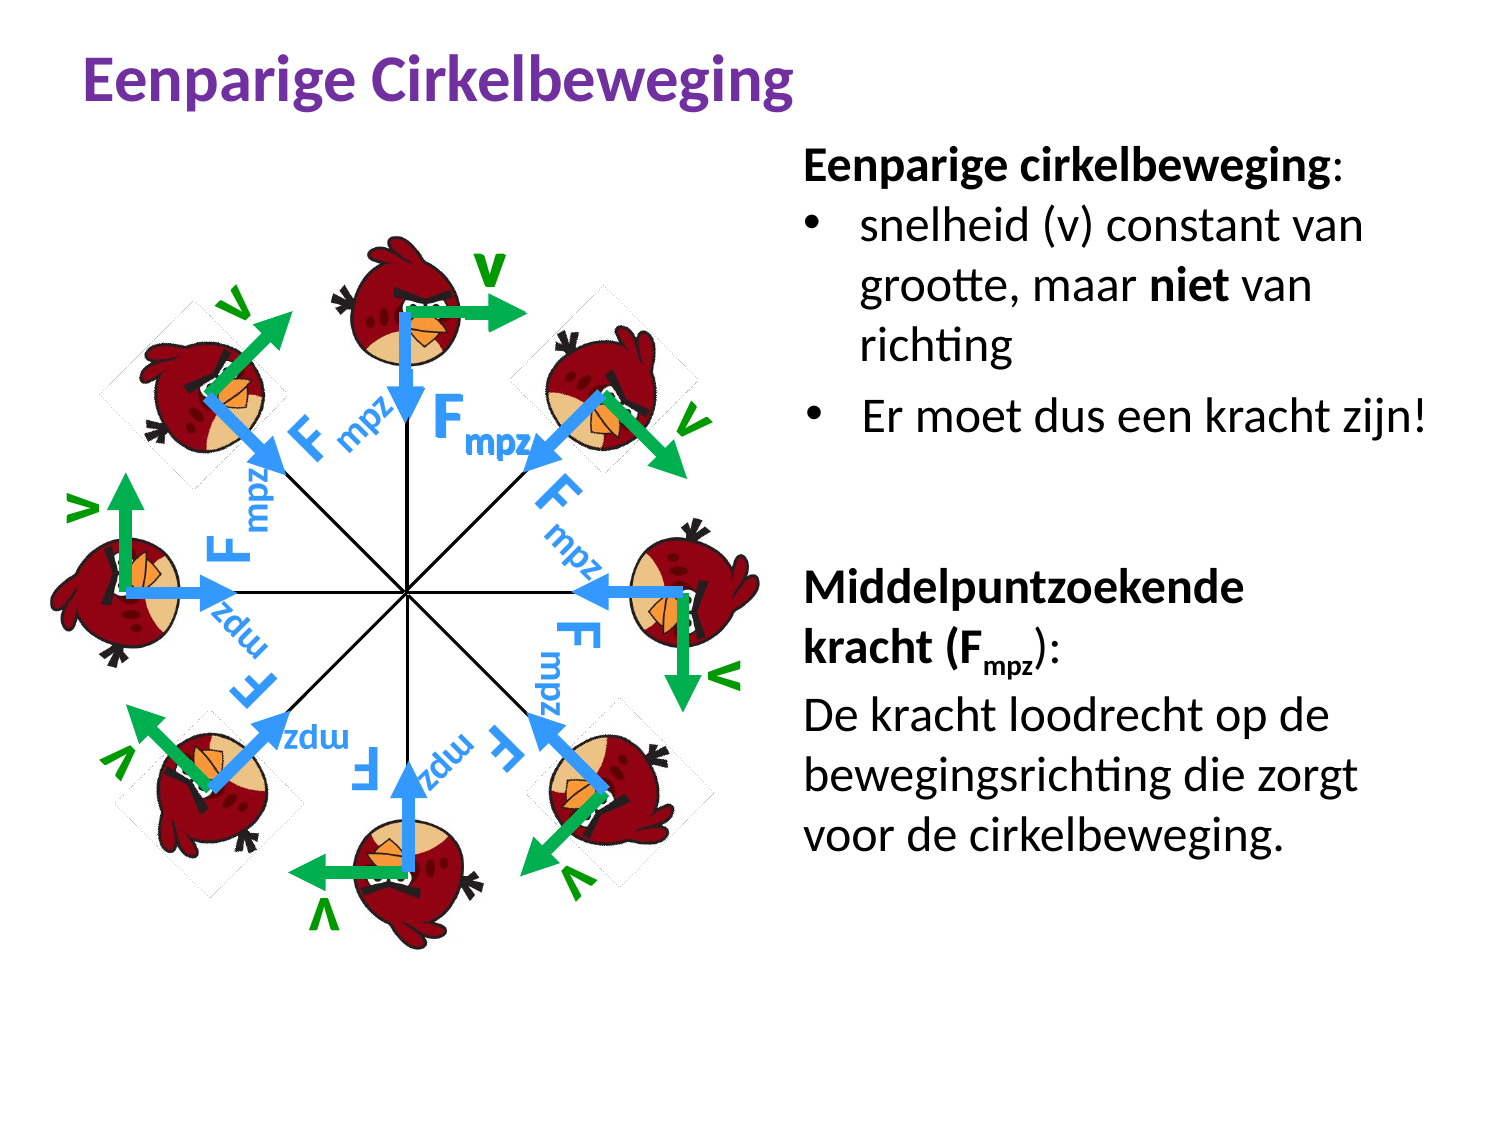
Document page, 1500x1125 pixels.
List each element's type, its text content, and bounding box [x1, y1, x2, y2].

text_box Er moet dus een kracht zijn! [790, 374, 1444, 450]
text_box Middelpuntzoekende kracht (Fmpz): De kracht loodrecht op de bewegingsrichting die zorgt voor de cirkelbeweging. [788, 545, 1391, 869]
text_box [25, 211, 784, 1047]
title Eenparige Cirkelbeweging [67, 26, 1466, 125]
text_box Eenparige cirkelbeweging: snelheid (v) constant van grootte, maar niet van richting [788, 124, 1466, 439]
